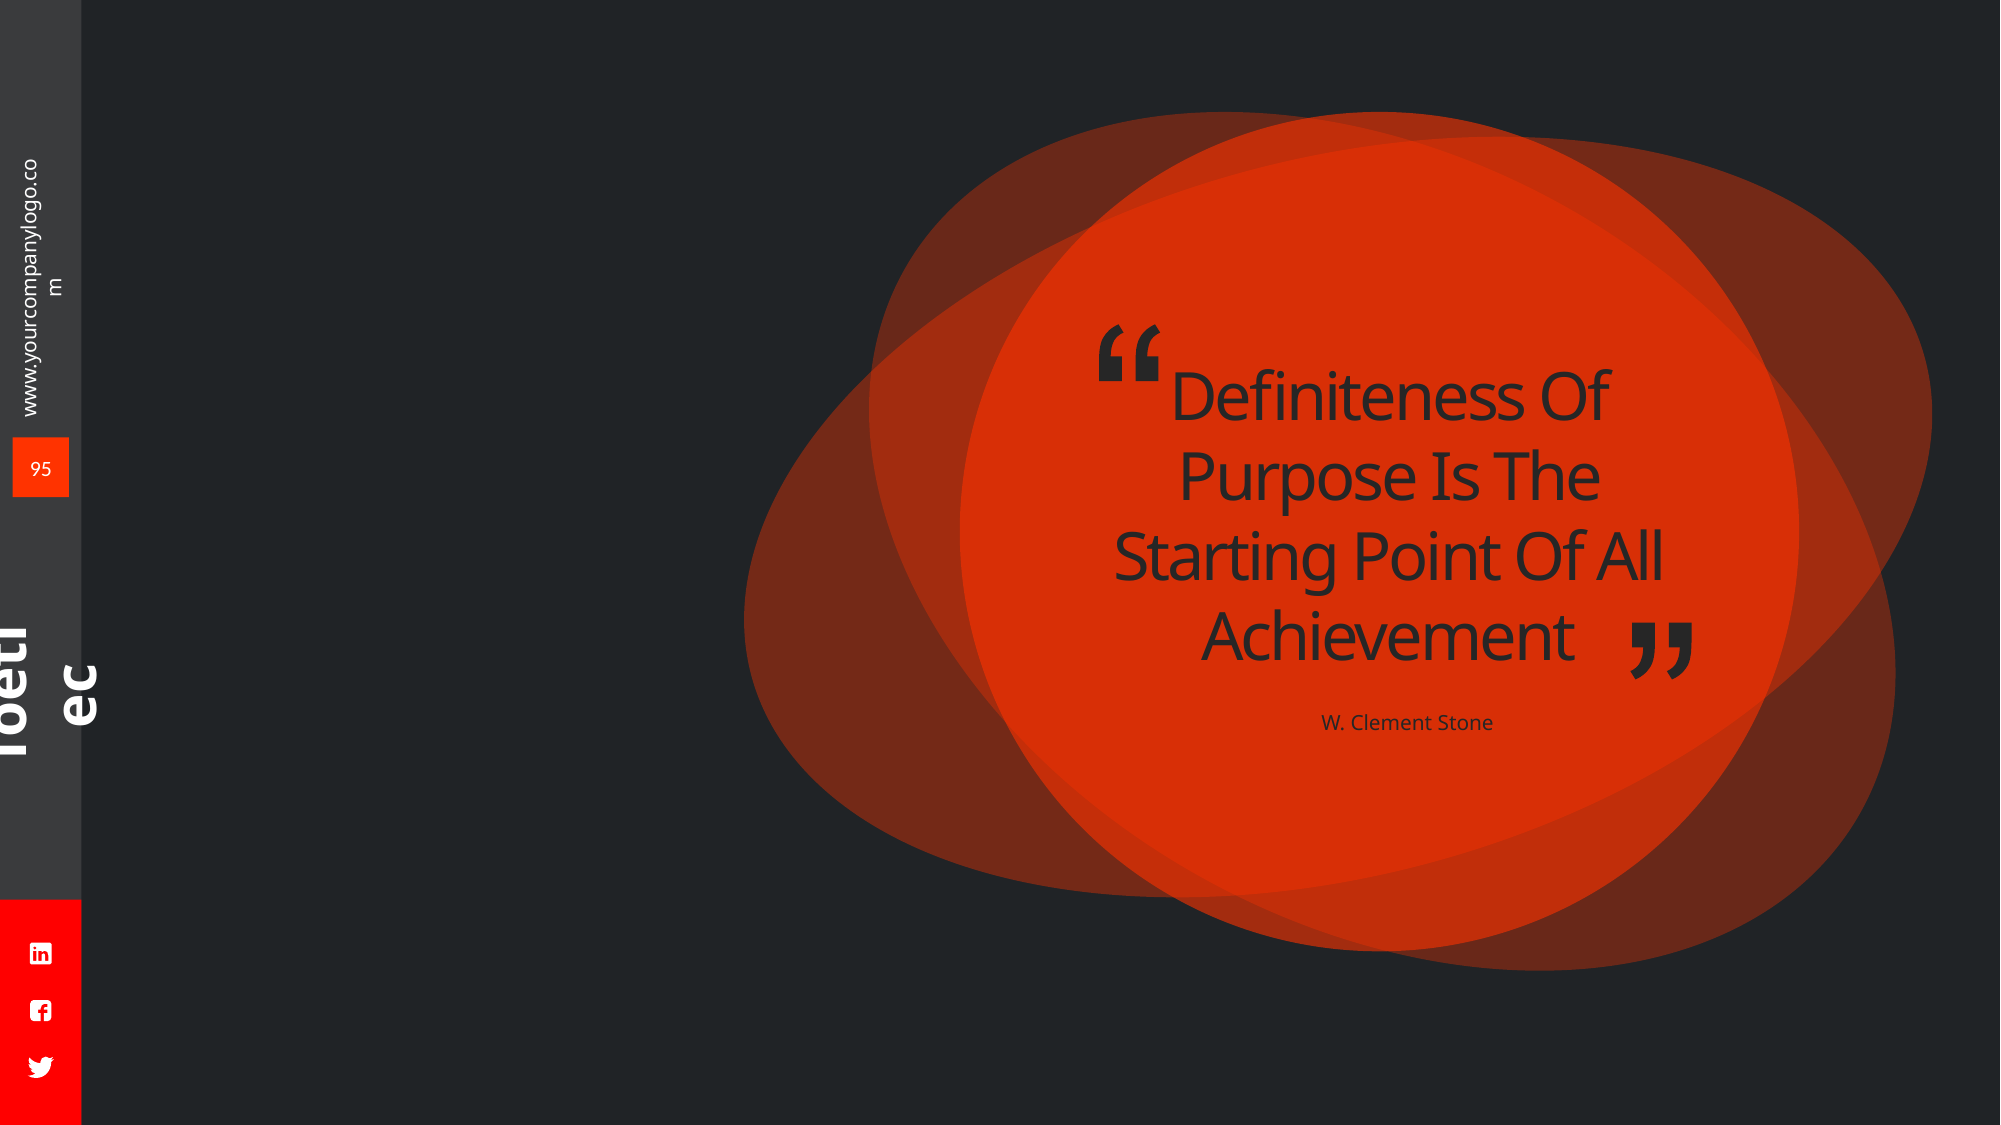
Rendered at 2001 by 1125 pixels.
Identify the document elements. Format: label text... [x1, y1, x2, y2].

picture [81, 0, 2000, 1125]
slide_number 95 [12, 437, 69, 498]
